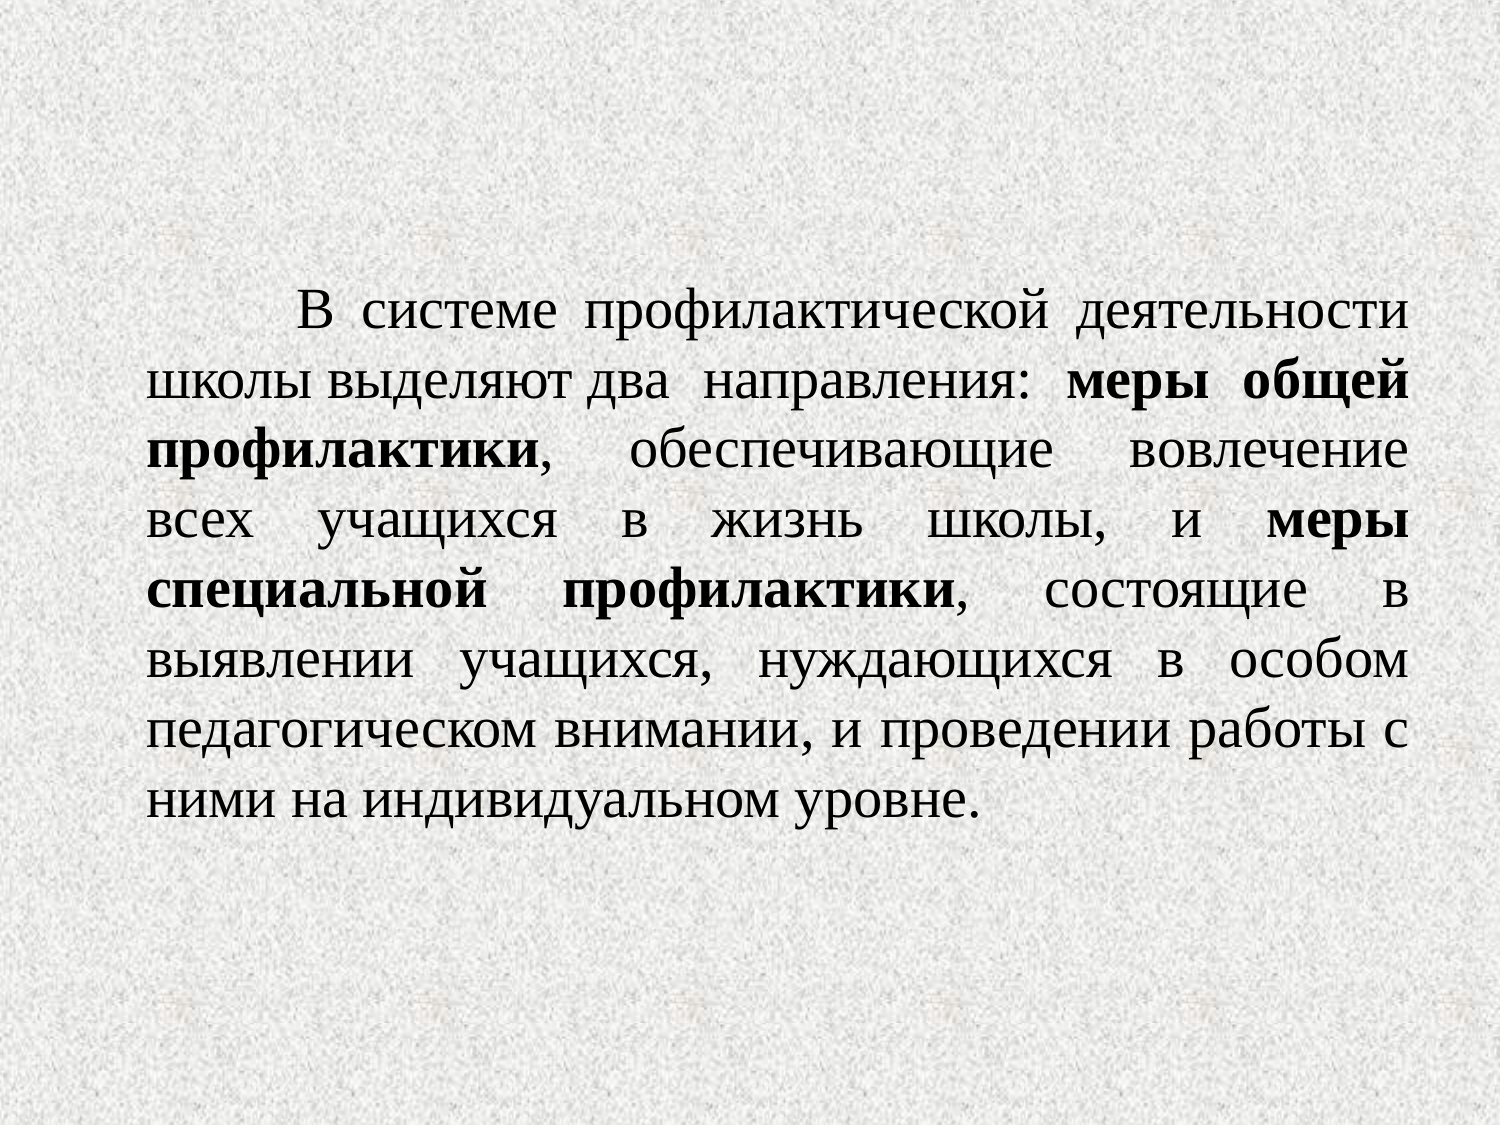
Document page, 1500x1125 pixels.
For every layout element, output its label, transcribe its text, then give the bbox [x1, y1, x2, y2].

picture [0, 0, 1500, 1125]
list В системе профилактической деятельности школы выделяют два направления: меры общей профилактики, обеспечивающие вовлечение всех учащихся в жизнь школы, и меры специальной профилактики, состоящие в выявлении учащихся, нуждающихся в особом педагогическом внимании, и проведении работы с ними на индивидуальном уровне. [75, 262, 1425, 1005]
